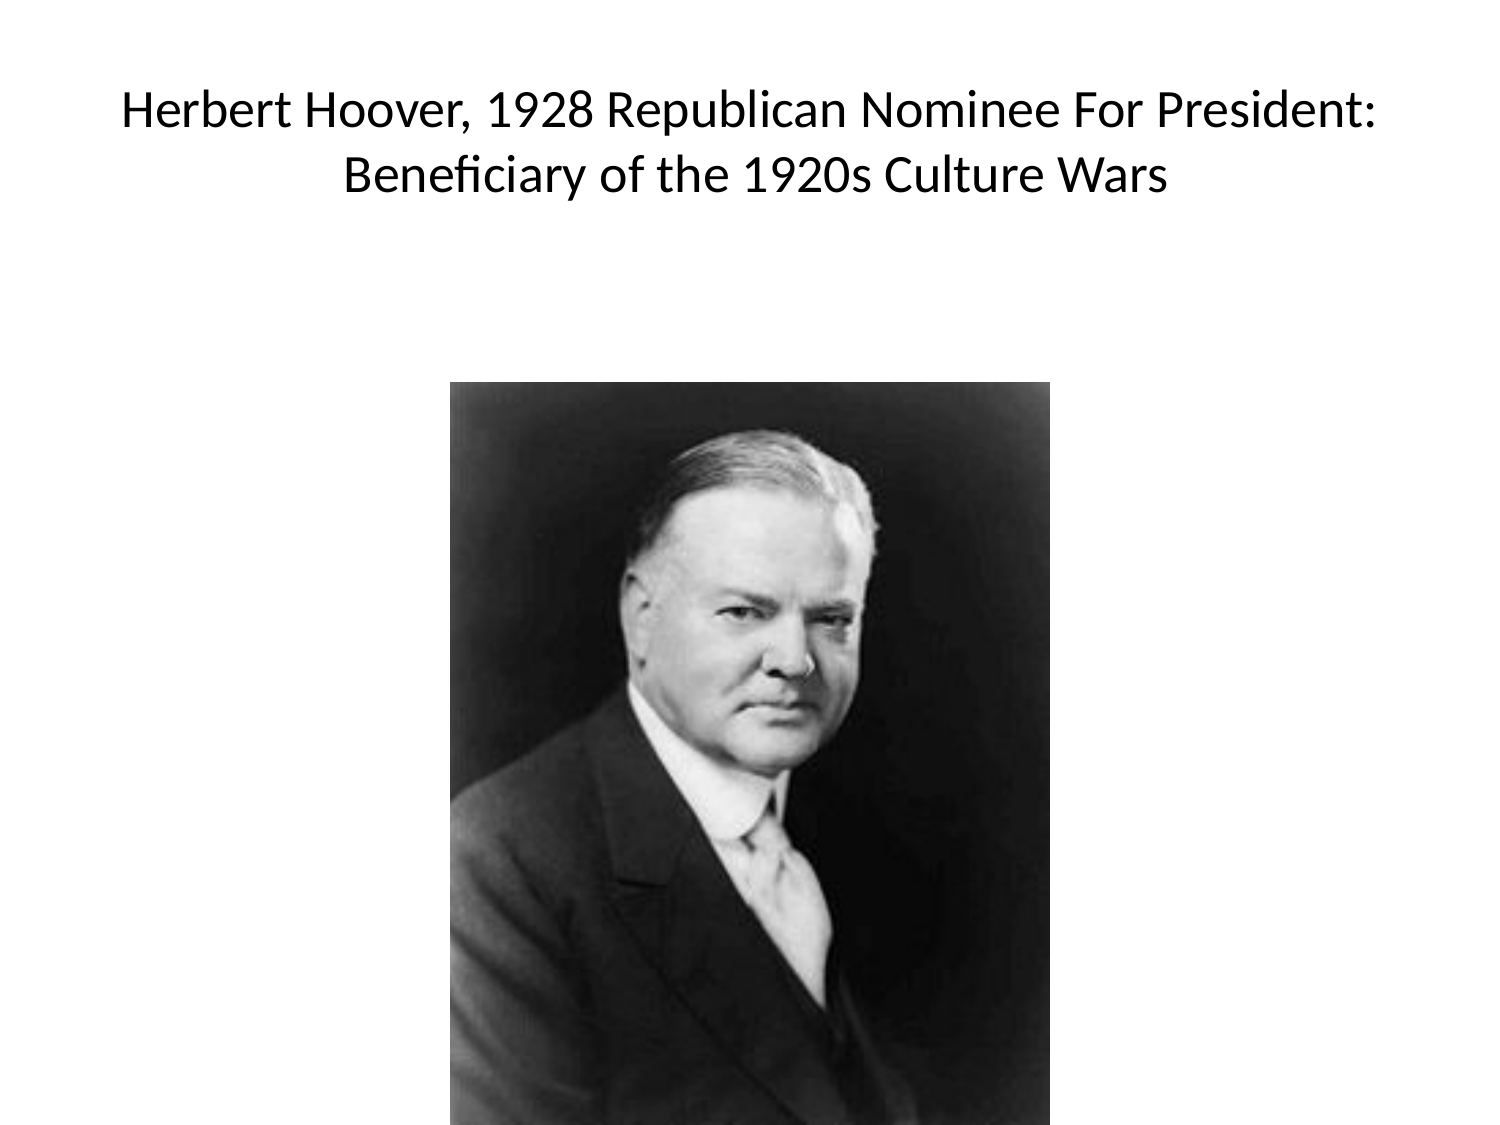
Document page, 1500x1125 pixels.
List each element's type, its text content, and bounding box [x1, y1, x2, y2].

title Herbert Hoover, 1928 Republican Nominee For President: Beneficiary of the 1920s Culture Wars [75, 45, 1425, 233]
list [74, 382, 1426, 1125]
